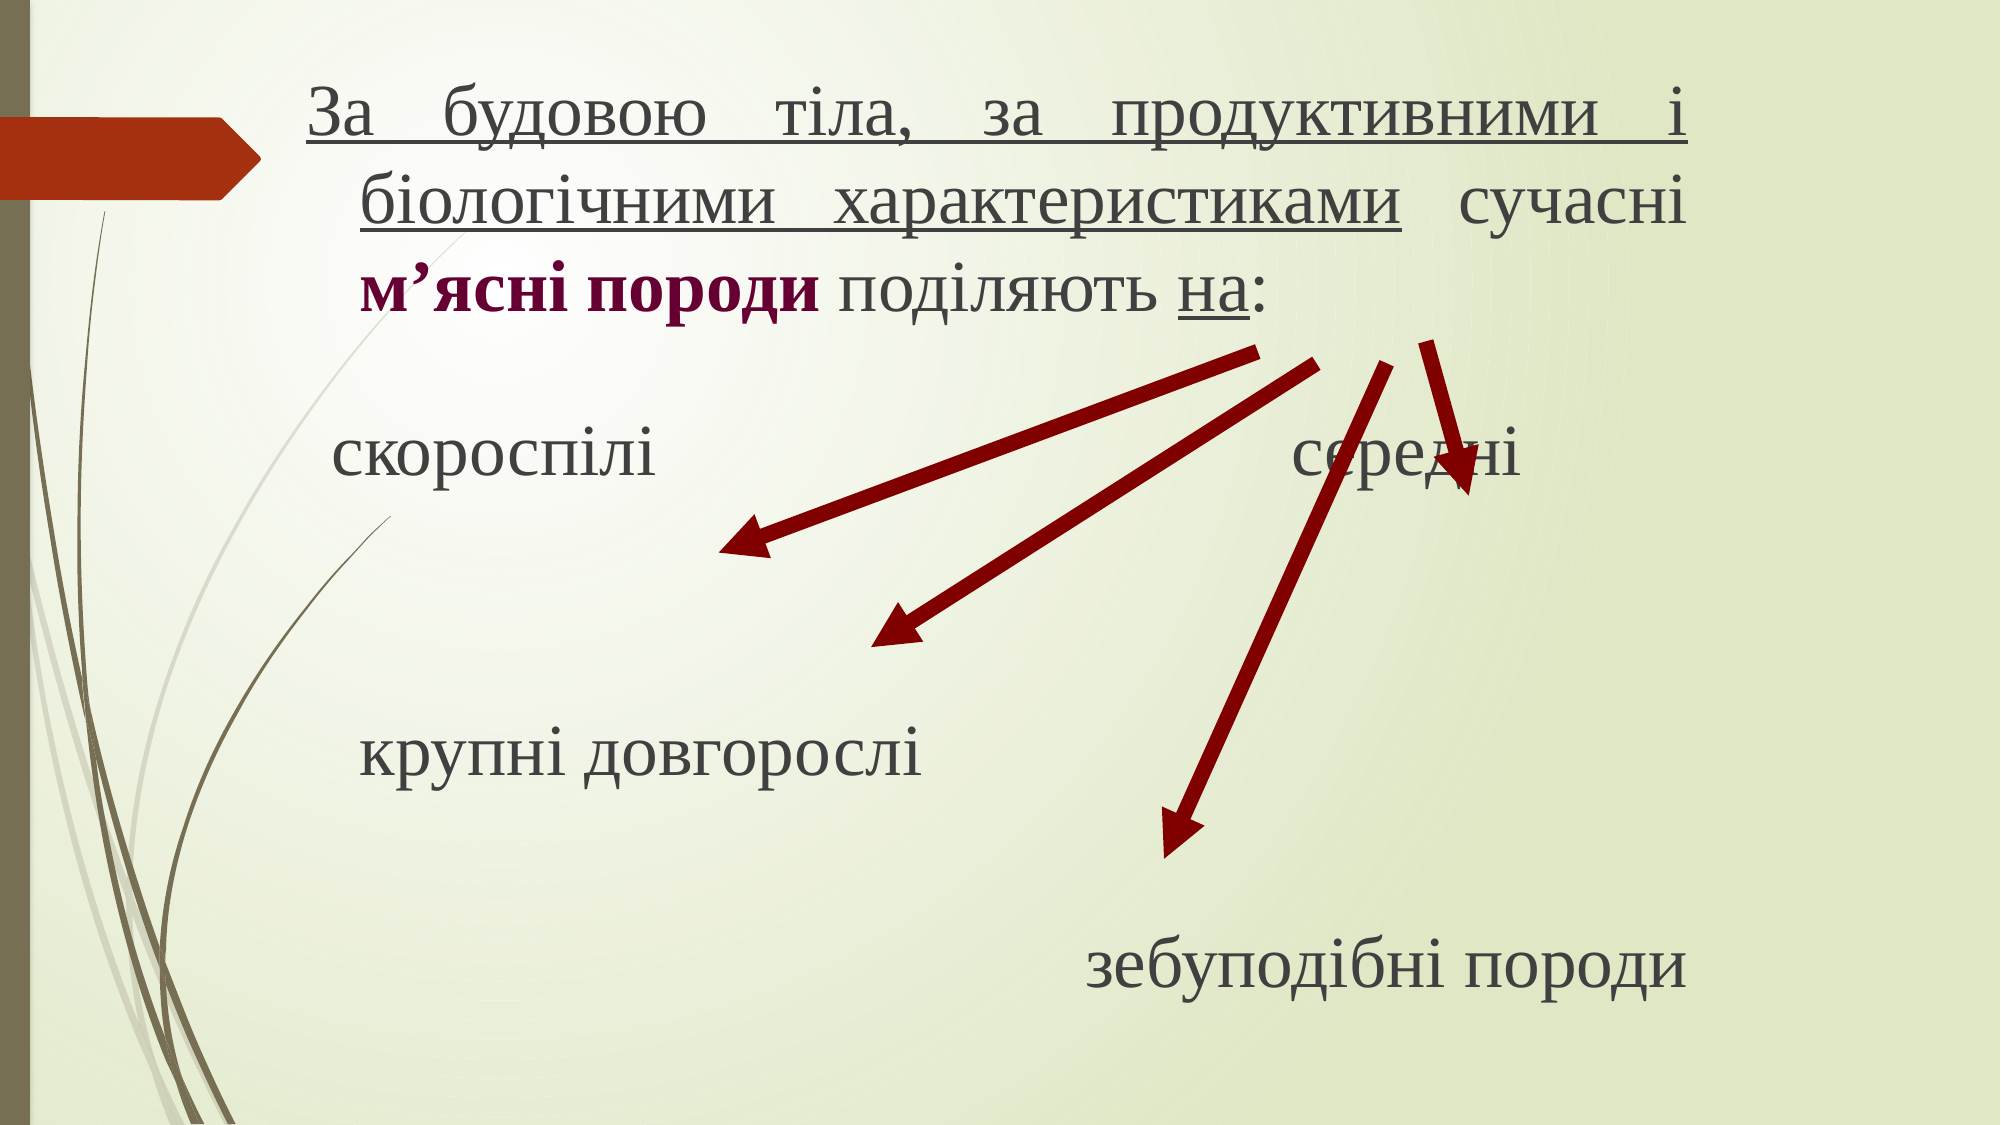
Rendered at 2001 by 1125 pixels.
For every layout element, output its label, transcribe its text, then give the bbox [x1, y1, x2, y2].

text_box [718, 351, 1258, 555]
list За будовою тіла, за продуктивними і біологічними характеристиками сучасні м’ясні породи поділяють на: скороспілі середні крупні довгорослі зебуподібні породи [291, 54, 1703, 1031]
text_box [1425, 341, 1472, 496]
text_box [1163, 363, 1387, 859]
text_box [871, 363, 1317, 648]
